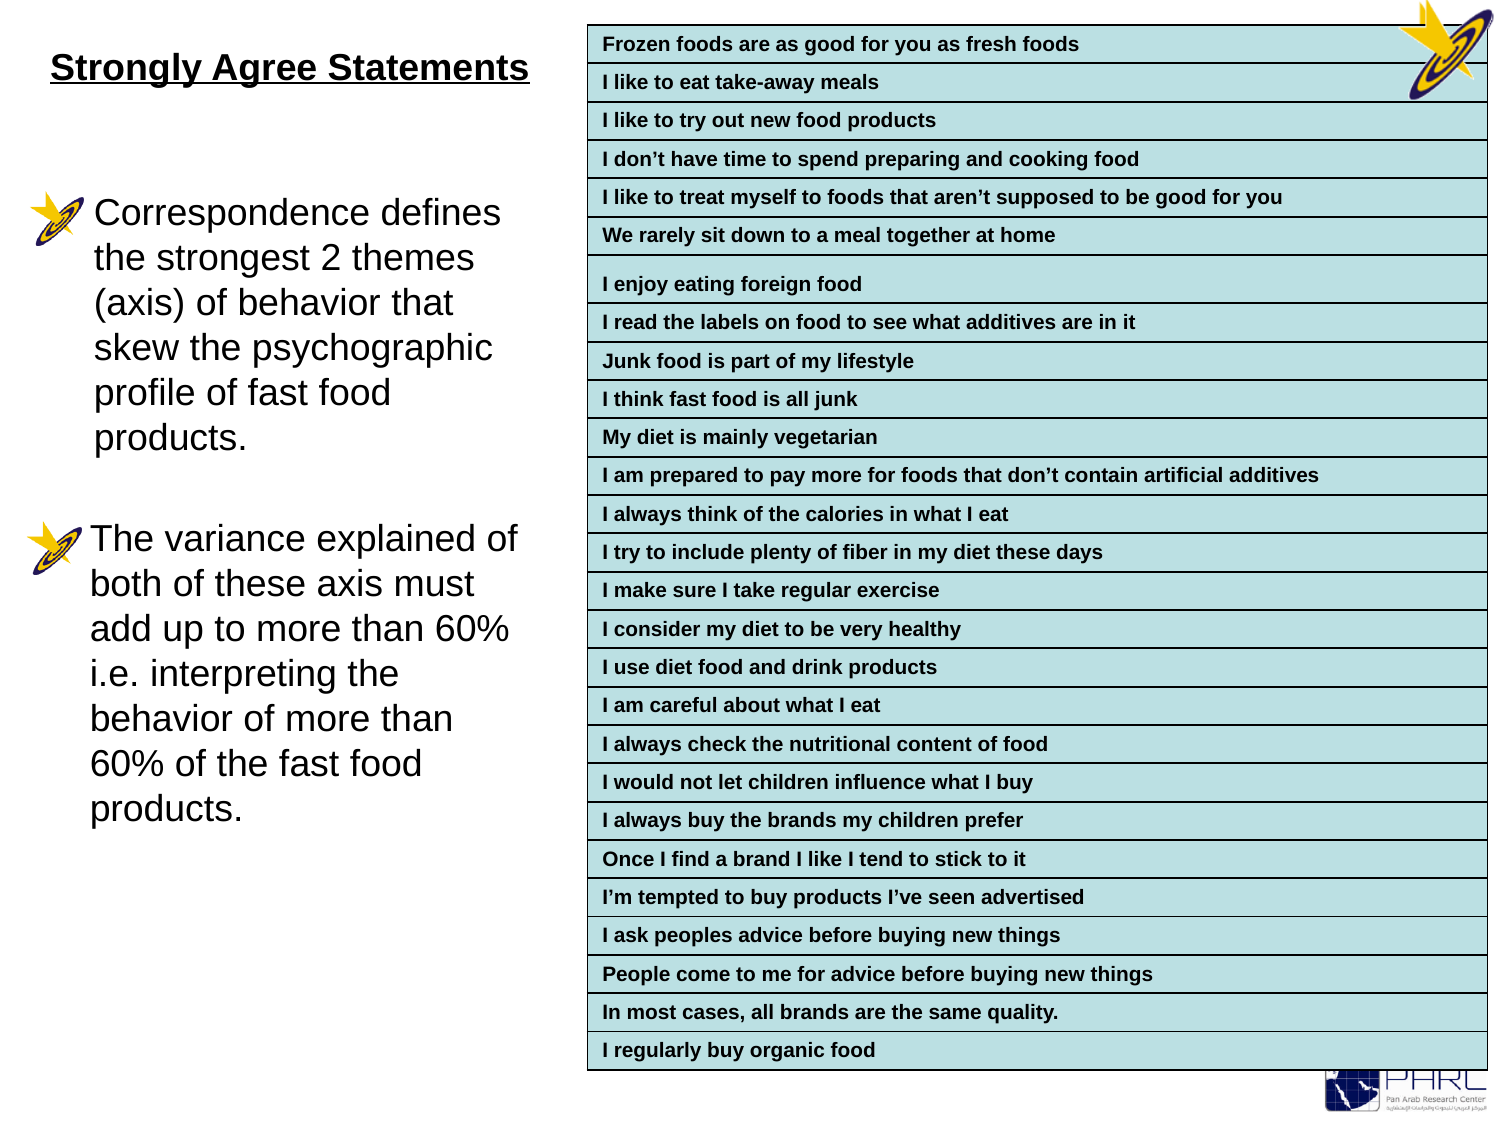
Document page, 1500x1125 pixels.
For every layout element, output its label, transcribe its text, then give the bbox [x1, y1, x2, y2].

text_box Strongly Agree Statements [35, 35, 561, 96]
table_cell I’m tempted to buy products I’ve seen advertised [588, 879, 1487, 916]
table_cell I make sure I take regular exercise [588, 573, 1487, 609]
table_cell In most cases, all brands are the same quality. [588, 994, 1487, 1031]
table_cell Junk food is part of my lifestyle [588, 343, 1487, 379]
text_box The variance explained of both of these axis must add up to more than 60% i.e. interpreting the behavior of more than 60% of the fast food products. [75, 506, 550, 837]
text_box Correspondence defines the strongest 2 themes (axis) of behavior that skew the psychographic profile of fast food products. [79, 180, 555, 466]
table_header Frozen foods are as good for you as fresh foods [588, 26, 1390, 62]
table_cell My diet is mainly vegetarian [588, 419, 1487, 456]
table_cell I read the labels on food to see what additives are in it [588, 304, 1487, 341]
table_cell I enjoy eating foreign food [588, 256, 1487, 302]
table_cell I would not let children influence what I buy [588, 764, 1487, 801]
picture [1320, 1045, 1494, 1118]
table_cell I ask peoples advice before buying new things [588, 917, 1487, 954]
table_cell We rarely sit down to a meal together at home [588, 218, 1487, 254]
table_cell I use diet food and drink products [588, 649, 1487, 686]
table_cell I like to try out new food products [588, 103, 1487, 139]
table_cell I am careful about what I eat [588, 688, 1487, 724]
table_cell I always think of the calories in what I eat [588, 496, 1487, 532]
table_cell I don’t have time to spend preparing and cooking food [588, 141, 1487, 177]
picture [24, 519, 84, 578]
picture [26, 189, 86, 248]
table_cell Once I find a brand I like I tend to stick to it [588, 841, 1487, 877]
table_cell I regularly buy organic food [588, 1032, 1487, 1069]
table_cell I like to eat take-away meals [588, 64, 1390, 101]
table_cell I always buy the brands my children prefer [588, 803, 1487, 839]
table_cell People come to me for advice before buying new things [588, 956, 1487, 992]
picture [1385, 0, 1498, 104]
table_cell I am prepared to pay more for foods that don’t contain artificial additives [588, 458, 1487, 494]
table_cell I consider my diet to be very healthy [588, 611, 1487, 647]
table_cell I like to treat myself to foods that aren’t supposed to be good for you [588, 179, 1487, 216]
table_cell I always check the nutritional content of food [588, 726, 1487, 762]
table_cell I think fast food is all junk [588, 381, 1487, 417]
table_cell I try to include plenty of fiber in my diet these days [588, 534, 1487, 571]
